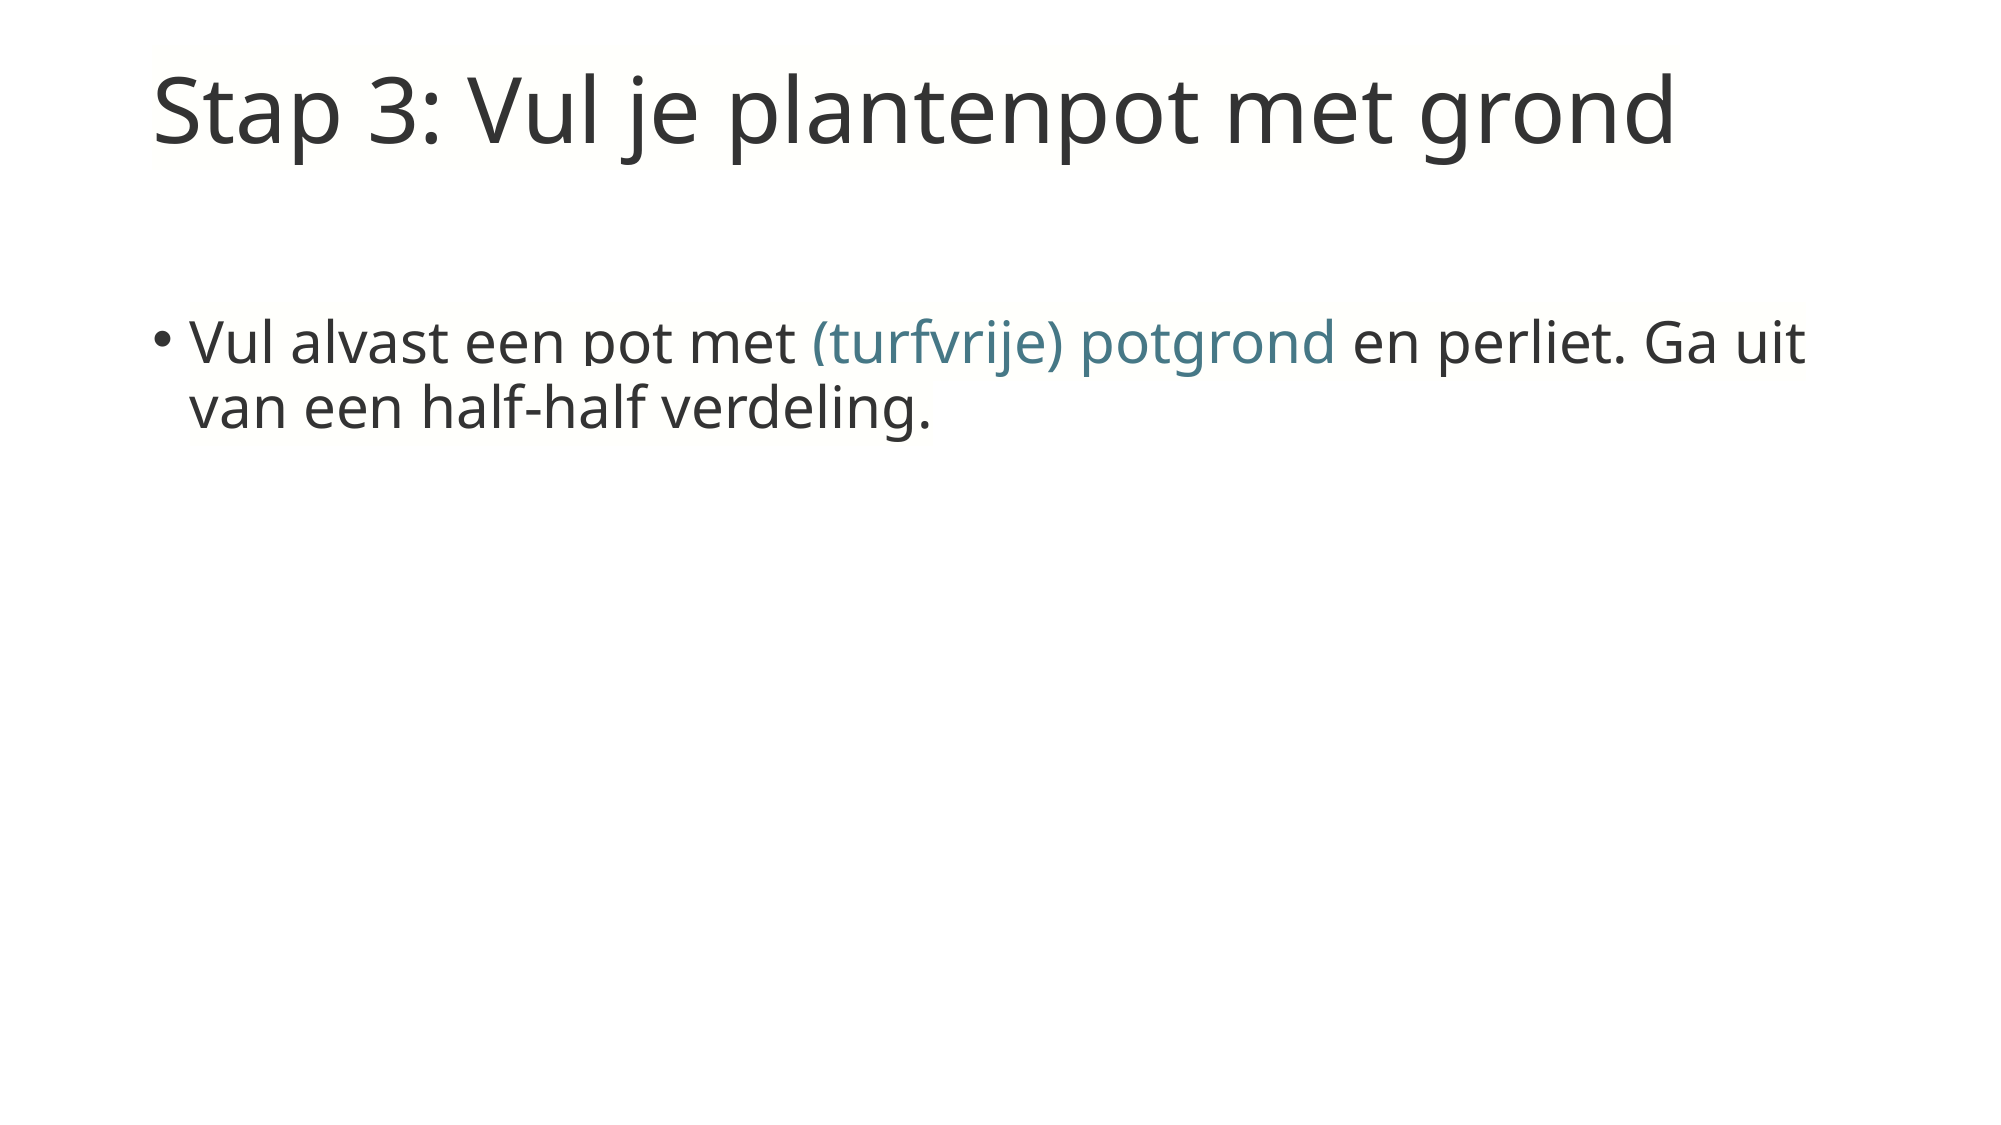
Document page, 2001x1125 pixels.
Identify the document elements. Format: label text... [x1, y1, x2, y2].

list Vul alvast een pot met (turfvrije) potgrond en perliet. Ga uit van een half-half verdeling. [137, 299, 1863, 1014]
title Stap 3: Vul je plantenpot met grond [137, 59, 1863, 278]
